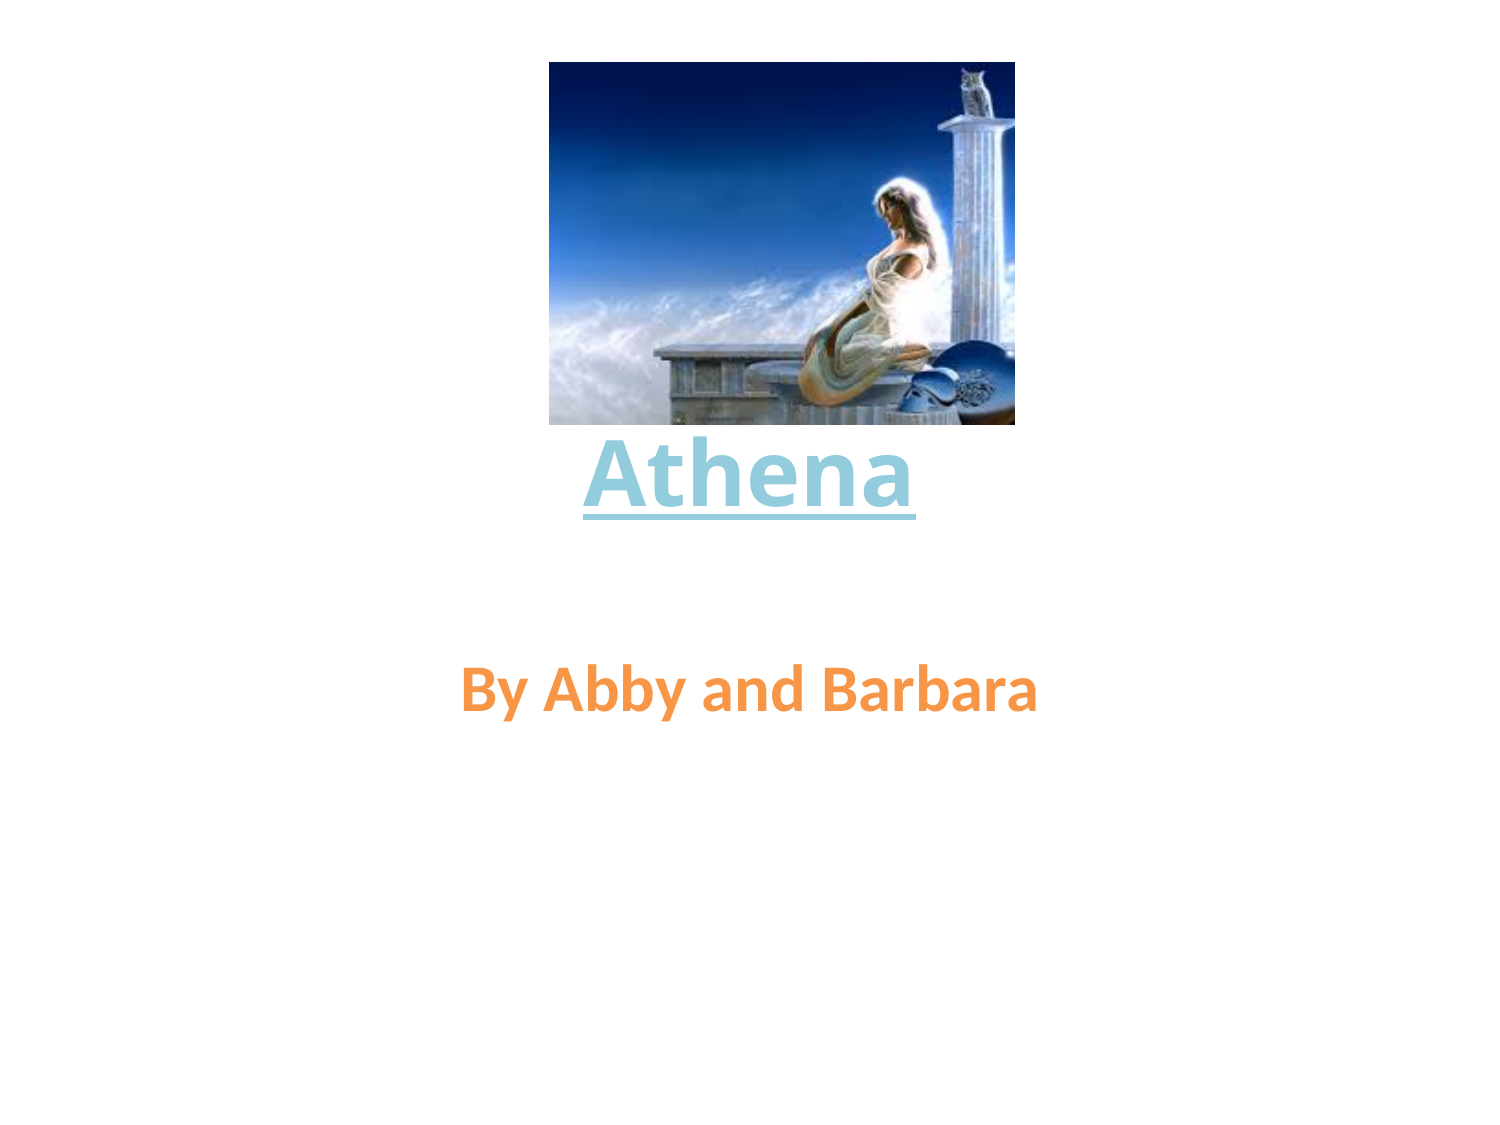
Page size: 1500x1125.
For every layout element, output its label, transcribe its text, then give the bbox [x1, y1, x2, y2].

title Athena [112, 349, 1388, 591]
subtitle By Abby and Barbara [225, 637, 1275, 925]
picture [549, 62, 1016, 426]
